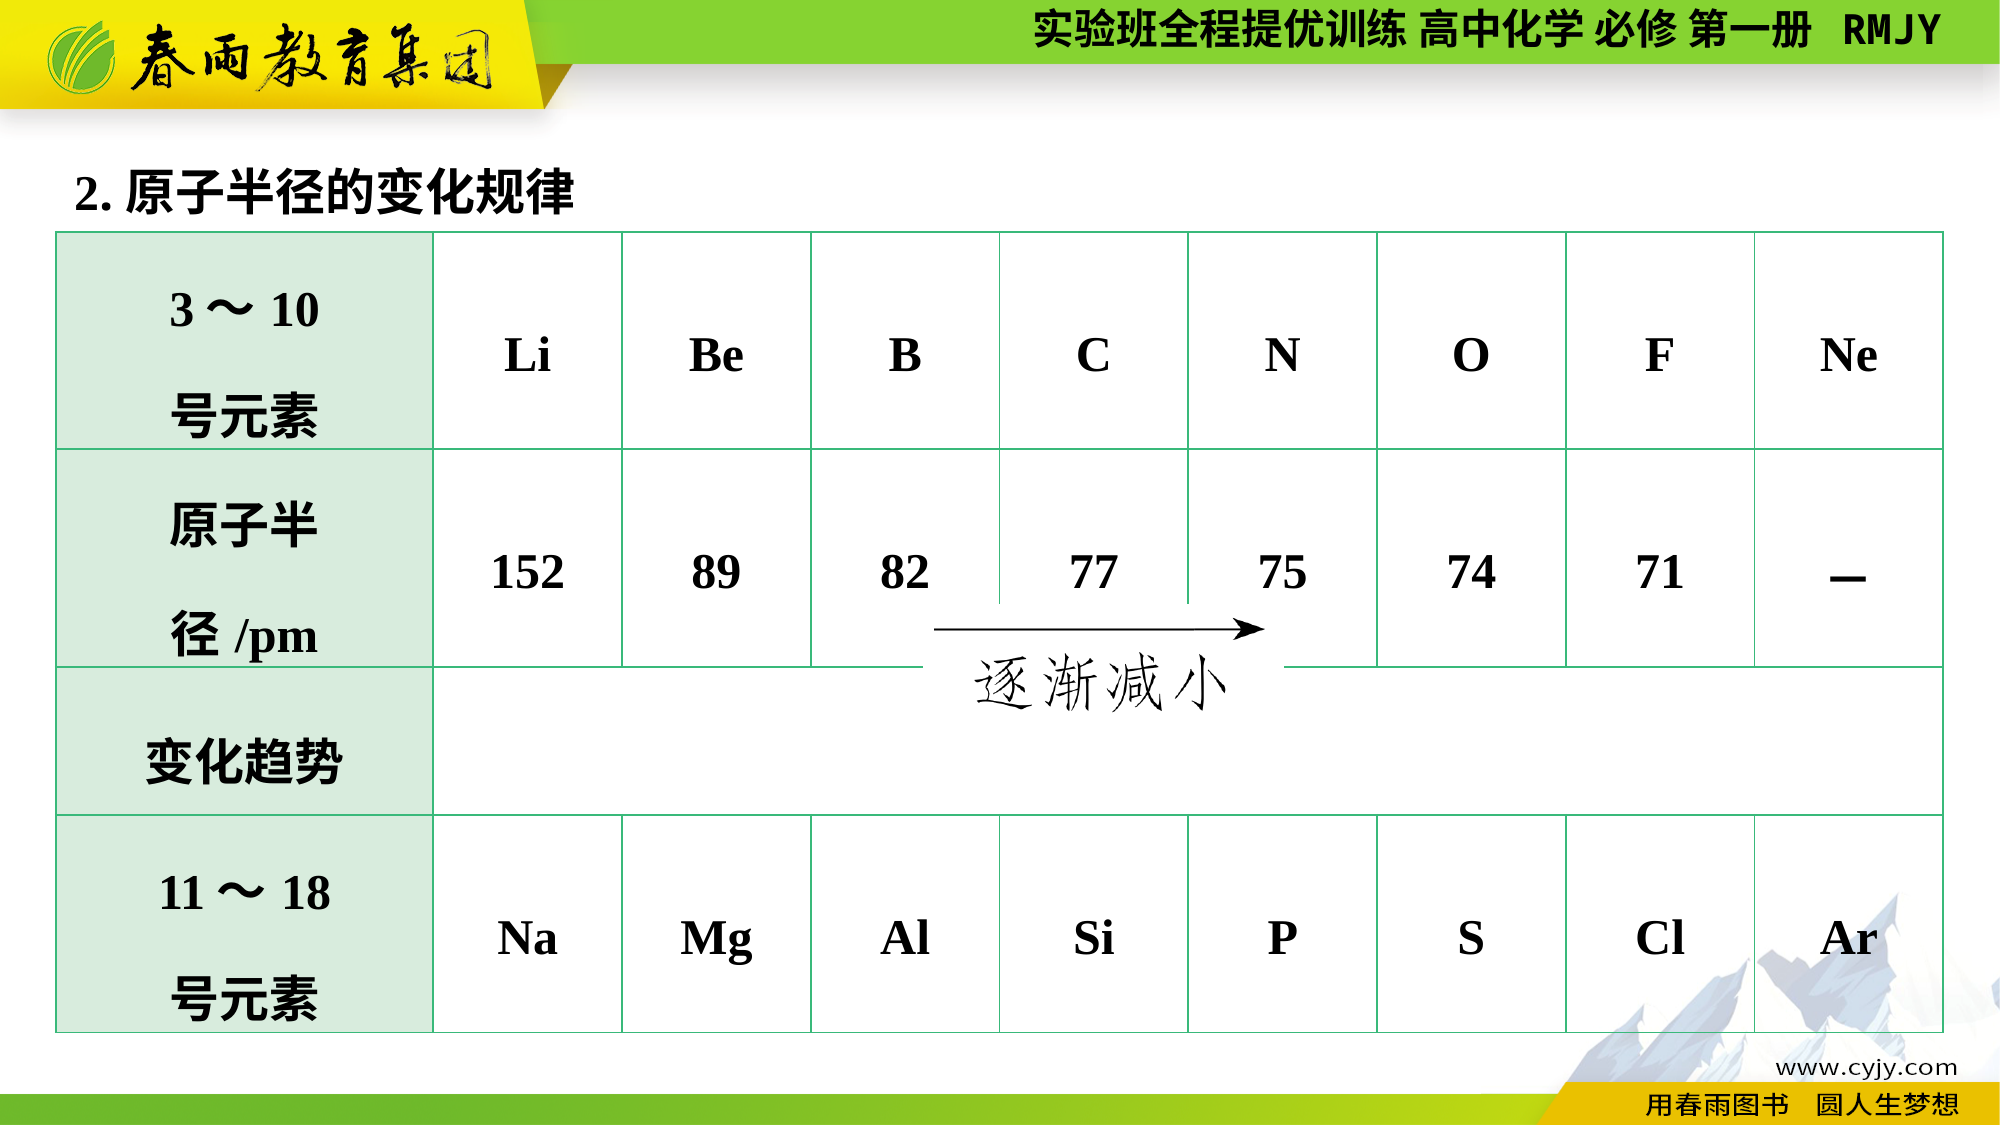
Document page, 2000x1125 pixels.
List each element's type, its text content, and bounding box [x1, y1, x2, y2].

table_header F [1567, 233, 1754, 448]
list 2.原子半径的变化规律 [59, 122, 1944, 217]
table_header Li [434, 233, 621, 448]
table_header B [812, 233, 999, 448]
table_cell 82 [812, 450, 999, 666]
table_cell 71 [1567, 450, 1754, 666]
table_cell S [1378, 816, 1565, 1032]
table_cell 77 [1000, 450, 1187, 602]
table_cell Cl [1567, 816, 1754, 1032]
table_header O [1378, 233, 1565, 448]
table_cell Na [434, 816, 621, 1032]
table_header C [1000, 233, 1187, 448]
table_cell 74 [1378, 450, 1565, 666]
table_cell 75 [1189, 450, 1376, 666]
table_header Ne [1755, 233, 1942, 448]
table_cell 11～18 号元素 [57, 816, 432, 1032]
table_cell 变化趋势 [57, 668, 432, 814]
table_cell Si [1000, 816, 1187, 1032]
table_cell Mg [623, 816, 810, 1032]
table_header Be [623, 233, 810, 448]
table_cell 152 [434, 450, 621, 666]
table_cell Ar [1755, 816, 1942, 1032]
table_cell 原子半 径/pm [57, 450, 432, 666]
picture [0, 0, 2000, 1125]
table_cell 89 [623, 450, 810, 666]
table_cell Al [812, 816, 999, 1032]
table_cell [434, 668, 1942, 814]
table_header N [1189, 233, 1376, 448]
table_cell P [1189, 816, 1376, 1032]
table_cell － [1755, 450, 1942, 666]
table_header 3～10 号元素 [57, 233, 432, 448]
